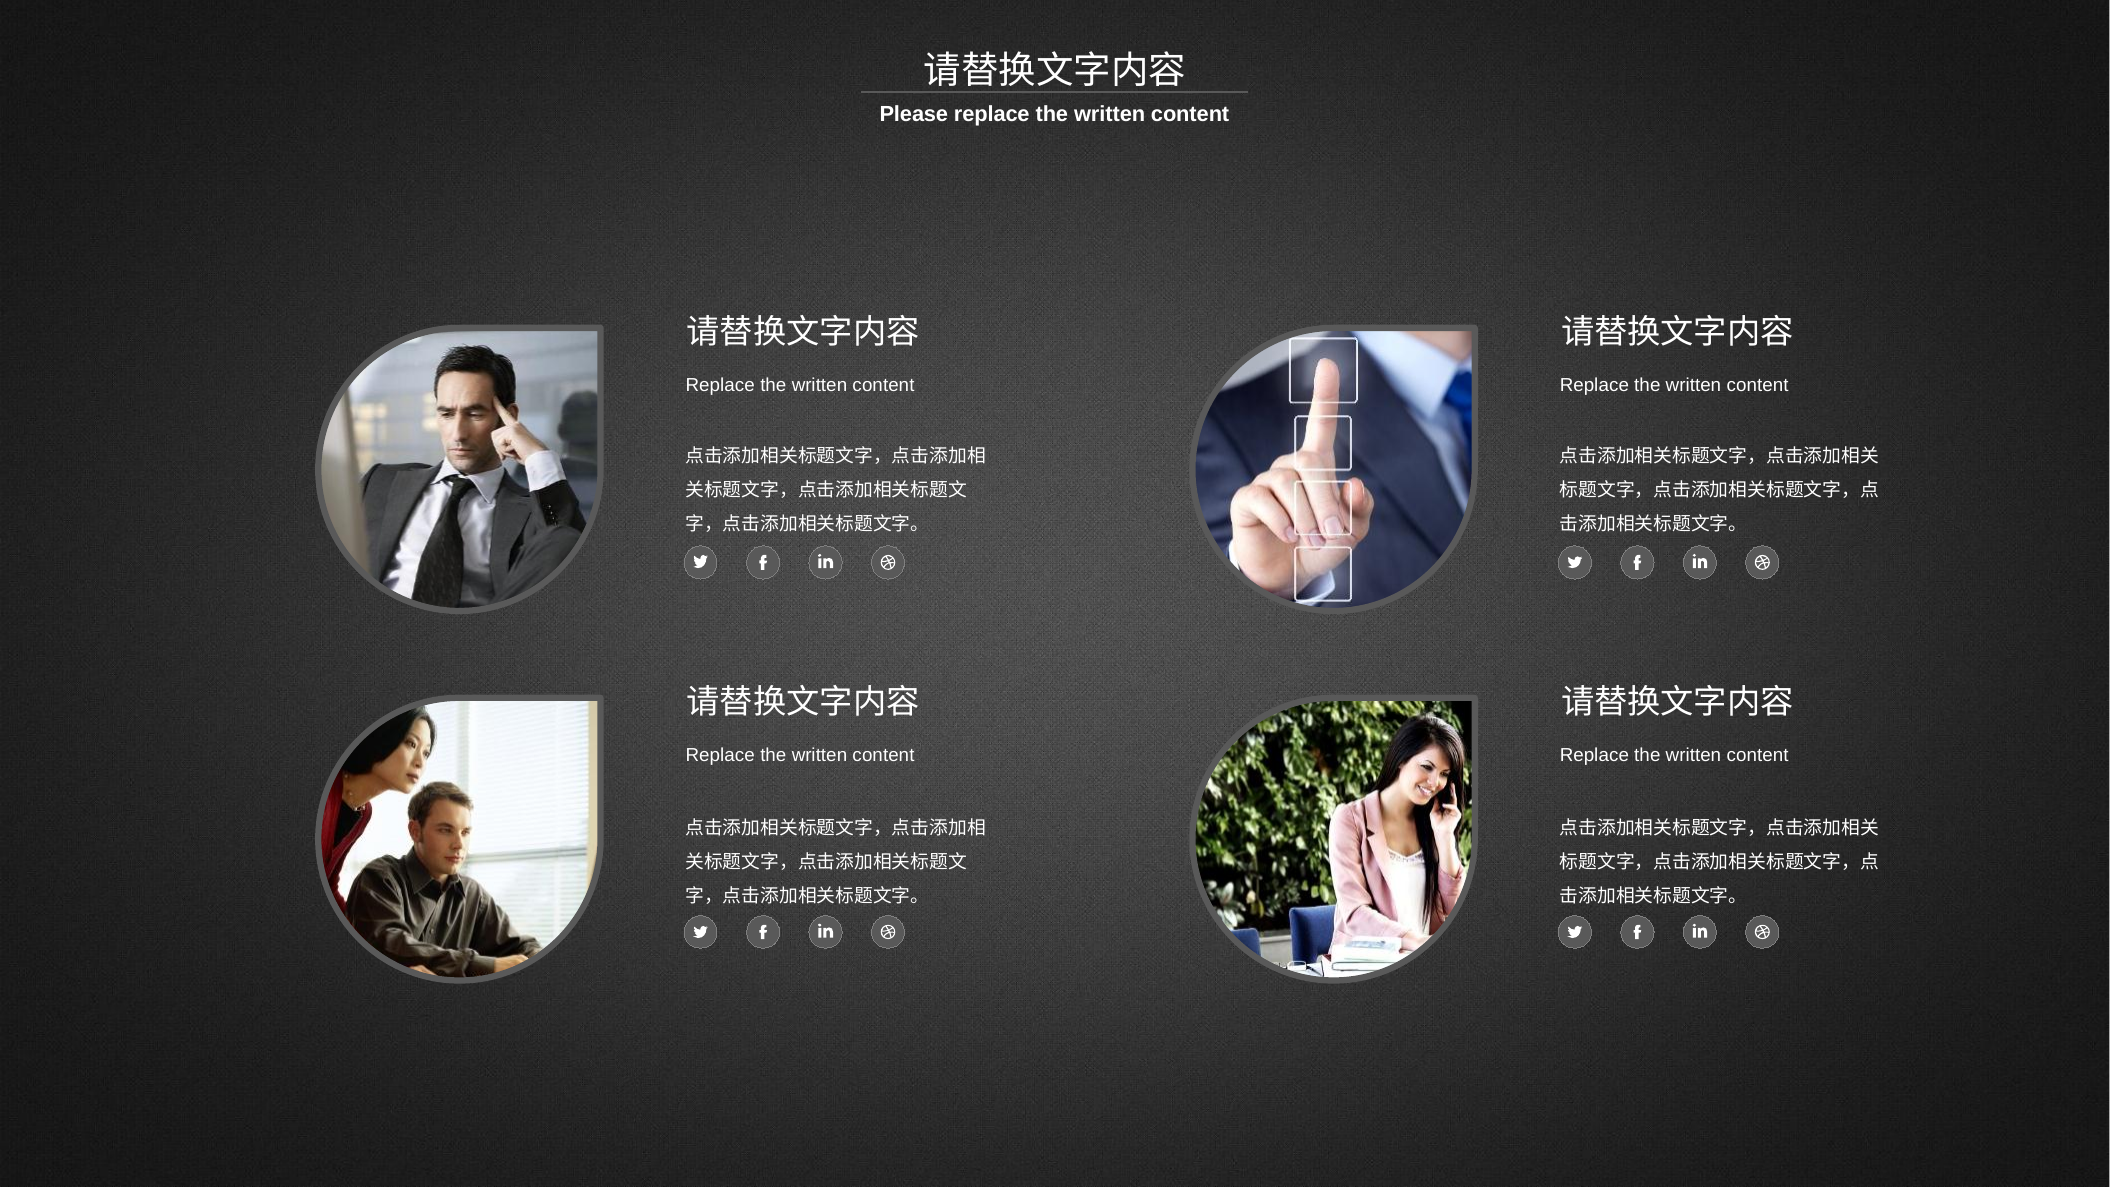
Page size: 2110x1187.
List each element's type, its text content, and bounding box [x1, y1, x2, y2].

text_box 请替换文字内容 [686, 310, 920, 351]
picture [0, 0, 2110, 1187]
text_box Replace the written content [1559, 742, 1789, 766]
text_box [318, 697, 601, 981]
text_box 请替换文字内容 [1561, 680, 1794, 721]
text_box 请替换文字内容 [908, 93, 1201, 99]
text_box [318, 327, 601, 611]
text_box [746, 915, 780, 949]
text_box Replace the written content [685, 742, 915, 766]
text_box [1192, 327, 1475, 611]
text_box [871, 915, 905, 949]
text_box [808, 545, 843, 580]
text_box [1745, 915, 1779, 949]
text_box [684, 915, 717, 949]
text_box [746, 545, 780, 580]
text_box [1192, 697, 1475, 981]
text_box 请替换文字内容 [908, 39, 1201, 91]
text_box Replace the written content [1559, 372, 1789, 396]
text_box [1620, 545, 1655, 580]
text_box 点击添加相关标题文字，点击添加相关标题文字，点击添加相关标题文字，点击添加相关标题文字。 [685, 804, 989, 906]
text_box 点击添加相关标题文字，点击添加相关标题文字，点击添加相关标题文字，点击添加相关标题文字。 [685, 432, 989, 534]
text_box 点击添加相关标题文字，点击添加相关标题文字，点击添加相关标题文字，点击添加相关标题文字。 [1559, 432, 1893, 534]
text_box 请替换文字内容 [1561, 310, 1794, 351]
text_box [1558, 545, 1592, 580]
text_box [1683, 915, 1717, 949]
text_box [684, 545, 717, 580]
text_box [1745, 545, 1779, 580]
text_box 点击添加相关标题文字，点击添加相关标题文字，点击添加相关标题文字，点击添加相关标题文字。 [1559, 804, 1893, 906]
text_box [1620, 915, 1655, 949]
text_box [871, 545, 905, 580]
text_box Please replace the written content [864, 93, 1245, 133]
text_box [808, 915, 843, 949]
text_box 请替换文字内容 [686, 680, 920, 721]
text_box Replace the written content [685, 372, 915, 396]
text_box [1683, 545, 1717, 580]
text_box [1558, 915, 1592, 949]
